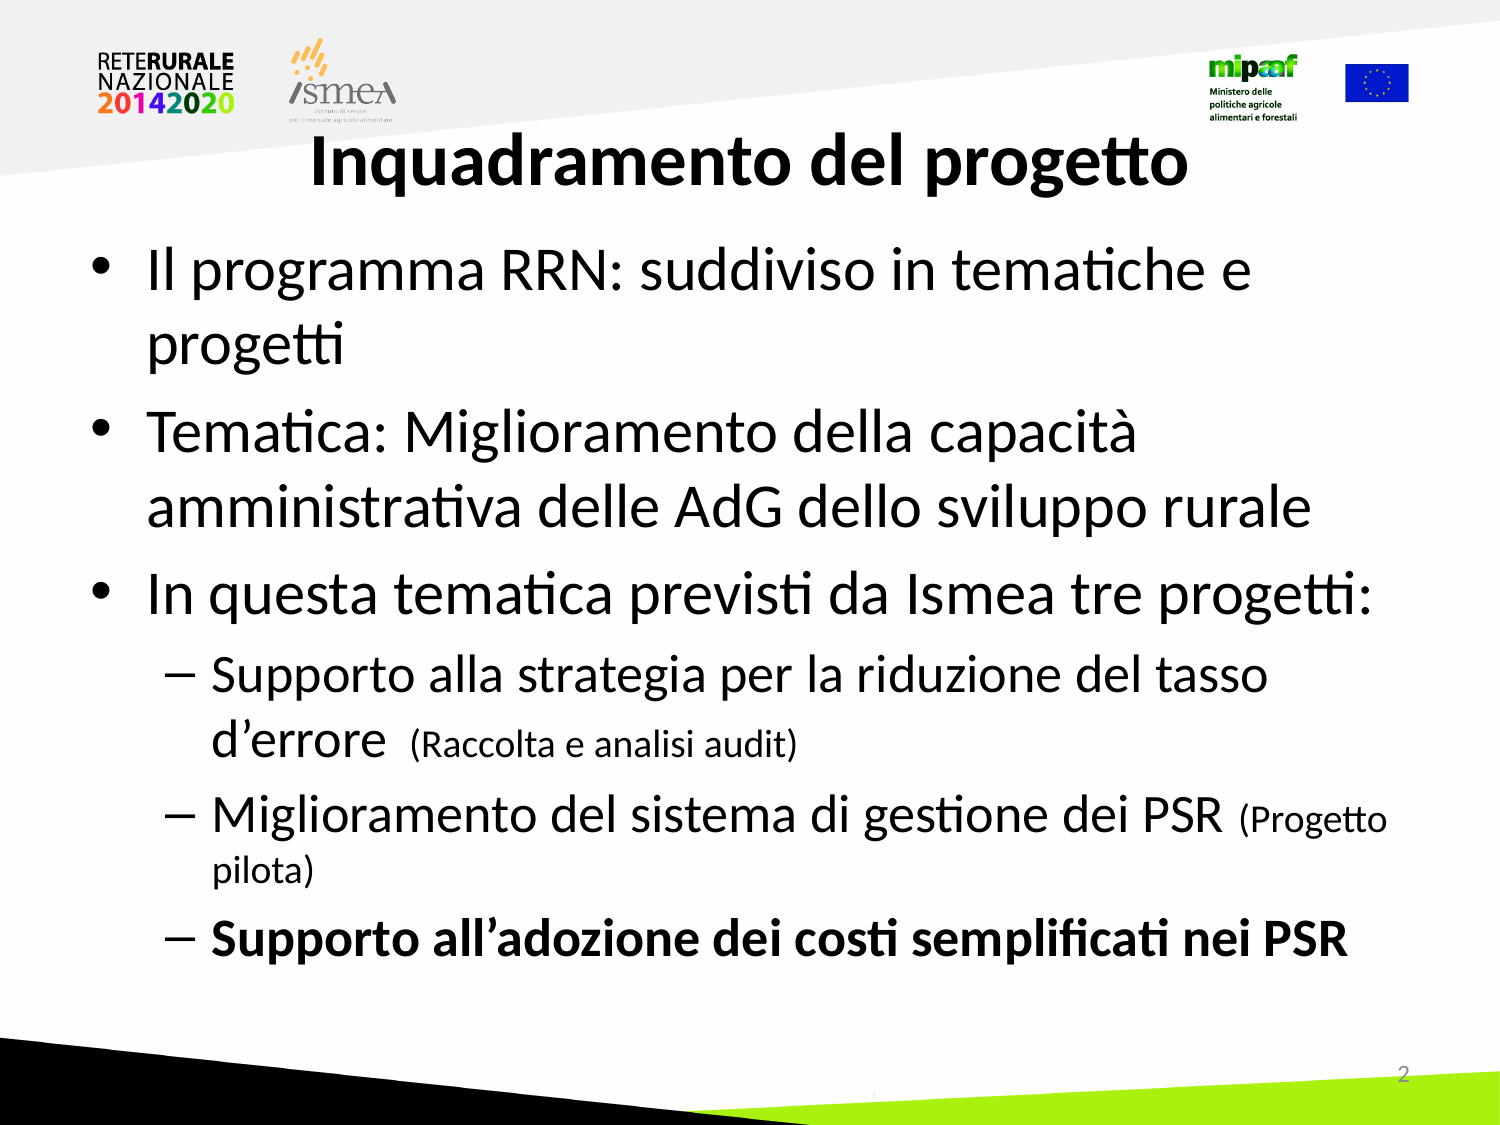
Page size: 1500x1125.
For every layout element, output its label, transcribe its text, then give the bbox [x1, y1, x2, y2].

list Il programma RRN: suddiviso in tematiche e progetti Tematica: Miglioramento della capacità amministrativa delle AdG dello sviluppo rurale In questa tematica previsti da Ismea tre progetti: Supporto alla strategia per la riduzione del tasso d’errore (Raccolta e analisi audit) Miglioramento del sistema di gestione dei PSR (Progetto pilota) Supporto all’adozione dei costi semplificati nei PSR [75, 219, 1425, 1005]
title Inquadramento del progetto [75, 90, 1425, 219]
slide_number 2 [1074, 1042, 1425, 1103]
picture [0, 0, 1500, 1125]
